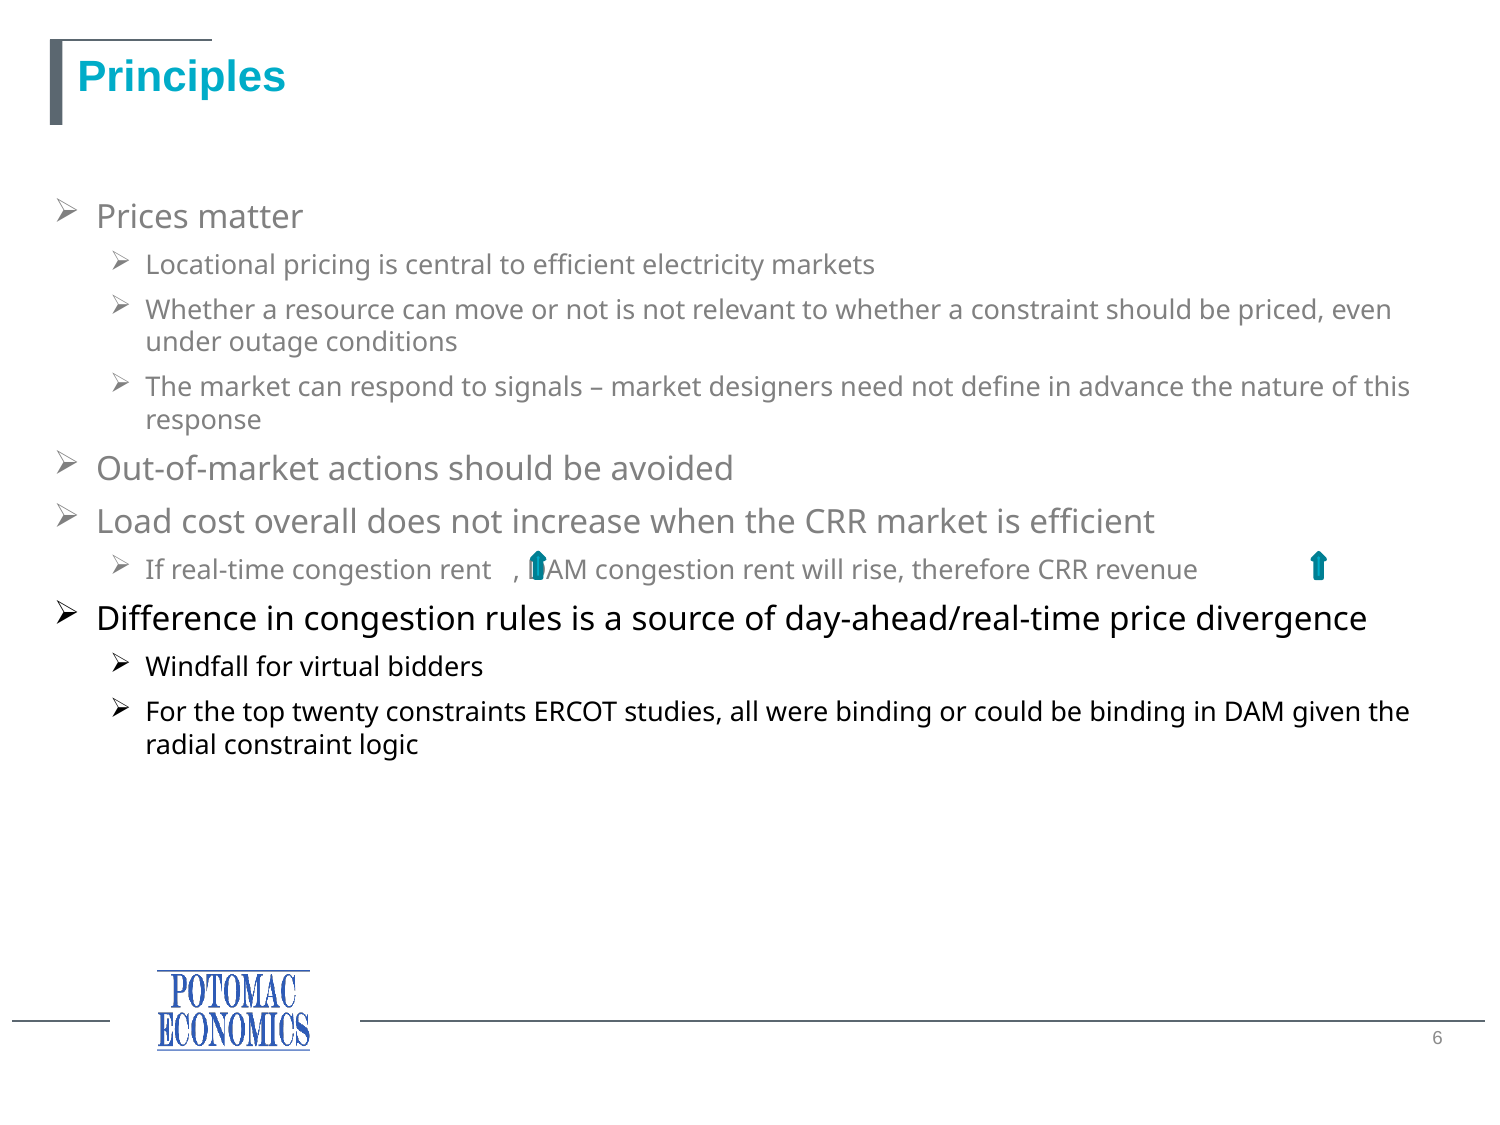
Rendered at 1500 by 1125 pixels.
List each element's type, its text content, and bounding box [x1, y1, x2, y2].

text_box [529, 550, 547, 580]
picture [156, 984, 312, 1053]
list Prices matter Locational pricing is central to efficient electricity markets Whether a resource can move or not is not relevant to whether a constraint should be priced, even under outage conditions The market can respond to signals – market designers need not define in advance the nature of this response Out-of-market actions should be avoided Load cost overall does not increase when the CRR market is efficient If real-time congestion rent , DAM congestion rent will rise, therefore CRR revenue Difference in congestion rules is a source of day-ahead/real-time price divergence Windfall for virtual bidders For the top twenty constraints ERCOT studies, all were binding or could be binding in DAM given the radial constraint logic [39, 187, 1438, 984]
slide_number 6 [1387, 1012, 1488, 1062]
title Principles [62, 39, 1450, 134]
text_box [1310, 550, 1327, 581]
